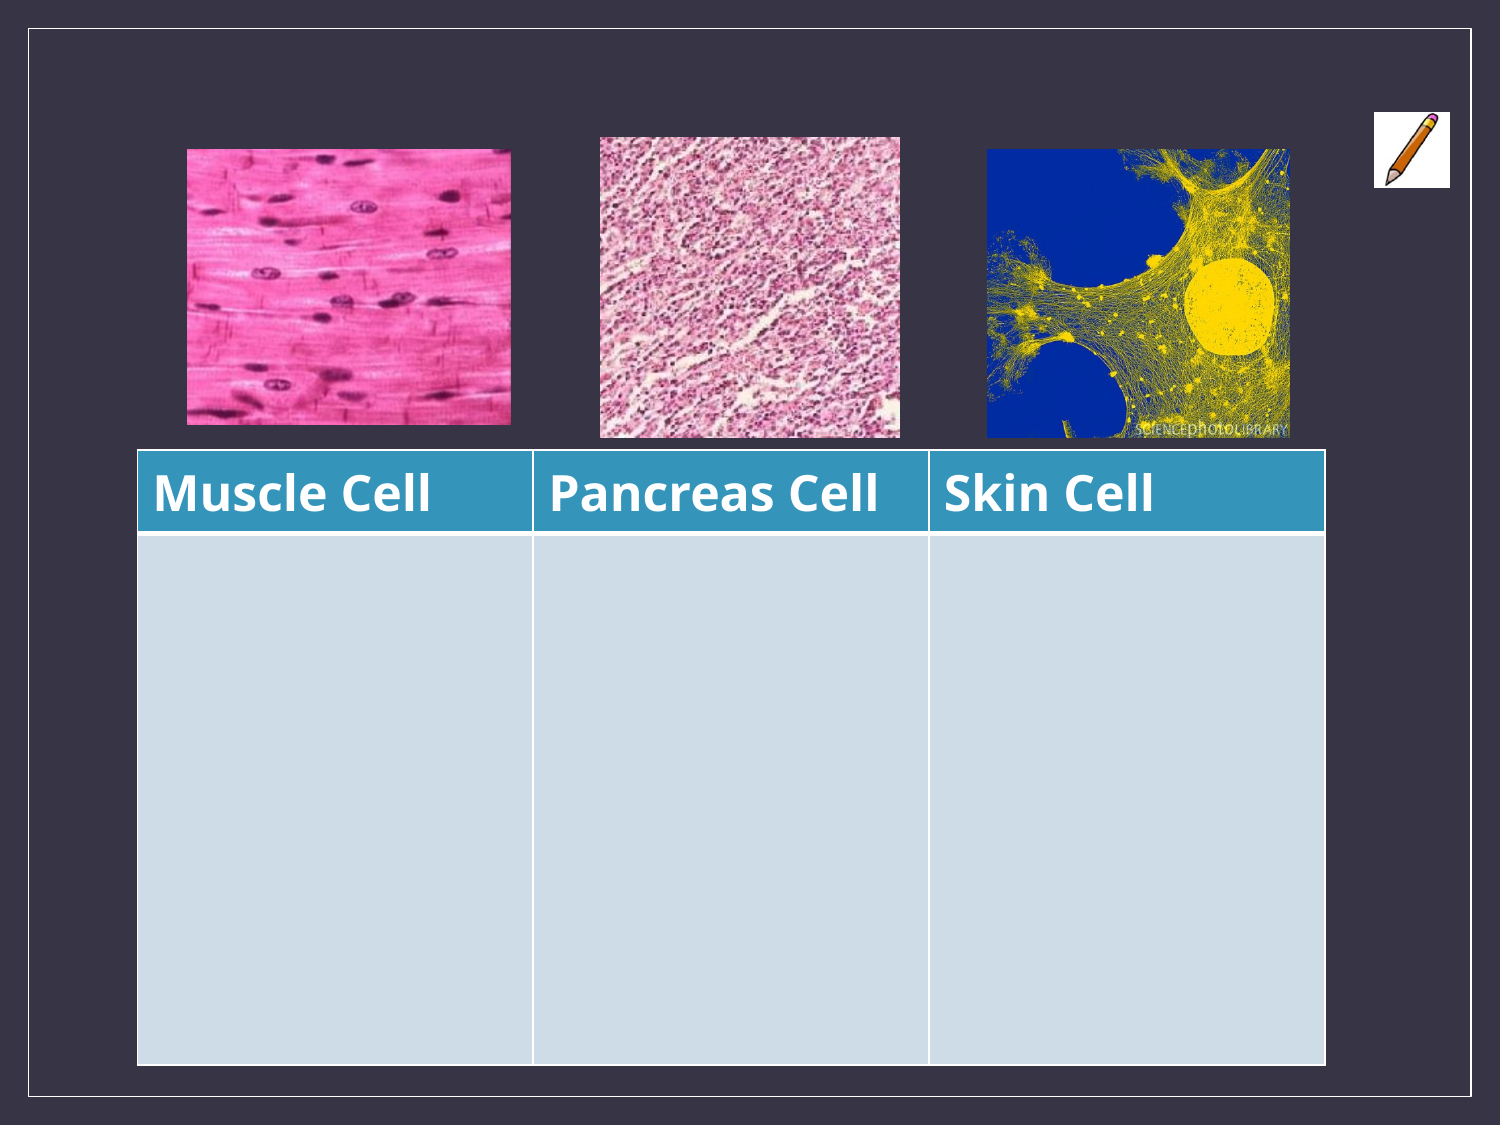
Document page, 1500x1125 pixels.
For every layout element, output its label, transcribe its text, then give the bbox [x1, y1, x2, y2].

table_header Skin Cell [930, 451, 1324, 531]
picture [187, 149, 511, 425]
table_cell [138, 536, 532, 1064]
table_header Muscle Cell [138, 451, 532, 531]
table_header Pancreas Cell [534, 451, 928, 531]
table_cell [534, 536, 928, 1064]
picture [1374, 112, 1450, 188]
picture [599, 137, 900, 438]
picture [987, 149, 1290, 438]
table_cell [930, 536, 1324, 1064]
